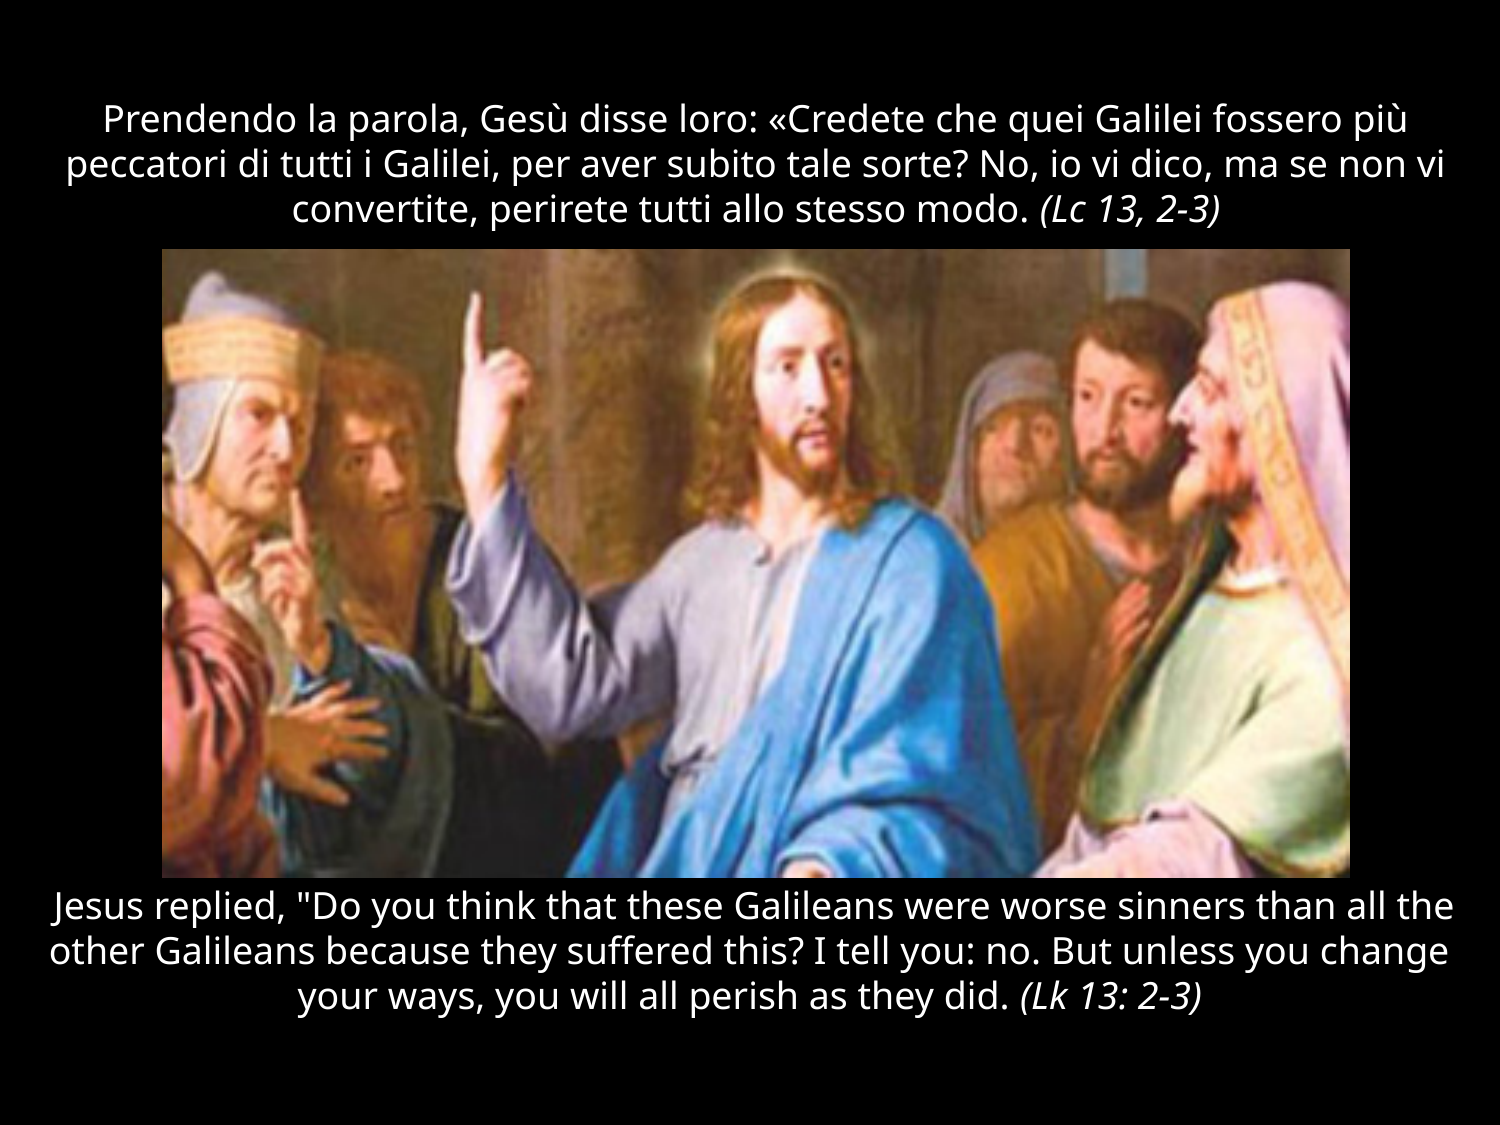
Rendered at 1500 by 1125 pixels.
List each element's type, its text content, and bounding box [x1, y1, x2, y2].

picture [162, 249, 1350, 878]
text_box Jesus replied, "Do you think that these Galileans were worse sinners than all the other Galileans because they suffered this? I tell you: no. But unless you change your ways, you will all perish as they did. (Lk 13: 2-3) [0, 874, 1500, 1025]
text_box Prendendo la parola, Gesù disse loro: «Credete che quei Galilei fossero più peccatori di tutti i Galilei, per aver subito tale sorte? No, io vi dico, ma se non vi convertite, perirete tutti allo stesso modo. (Lc 13, 2-3) [49, 87, 1463, 238]
